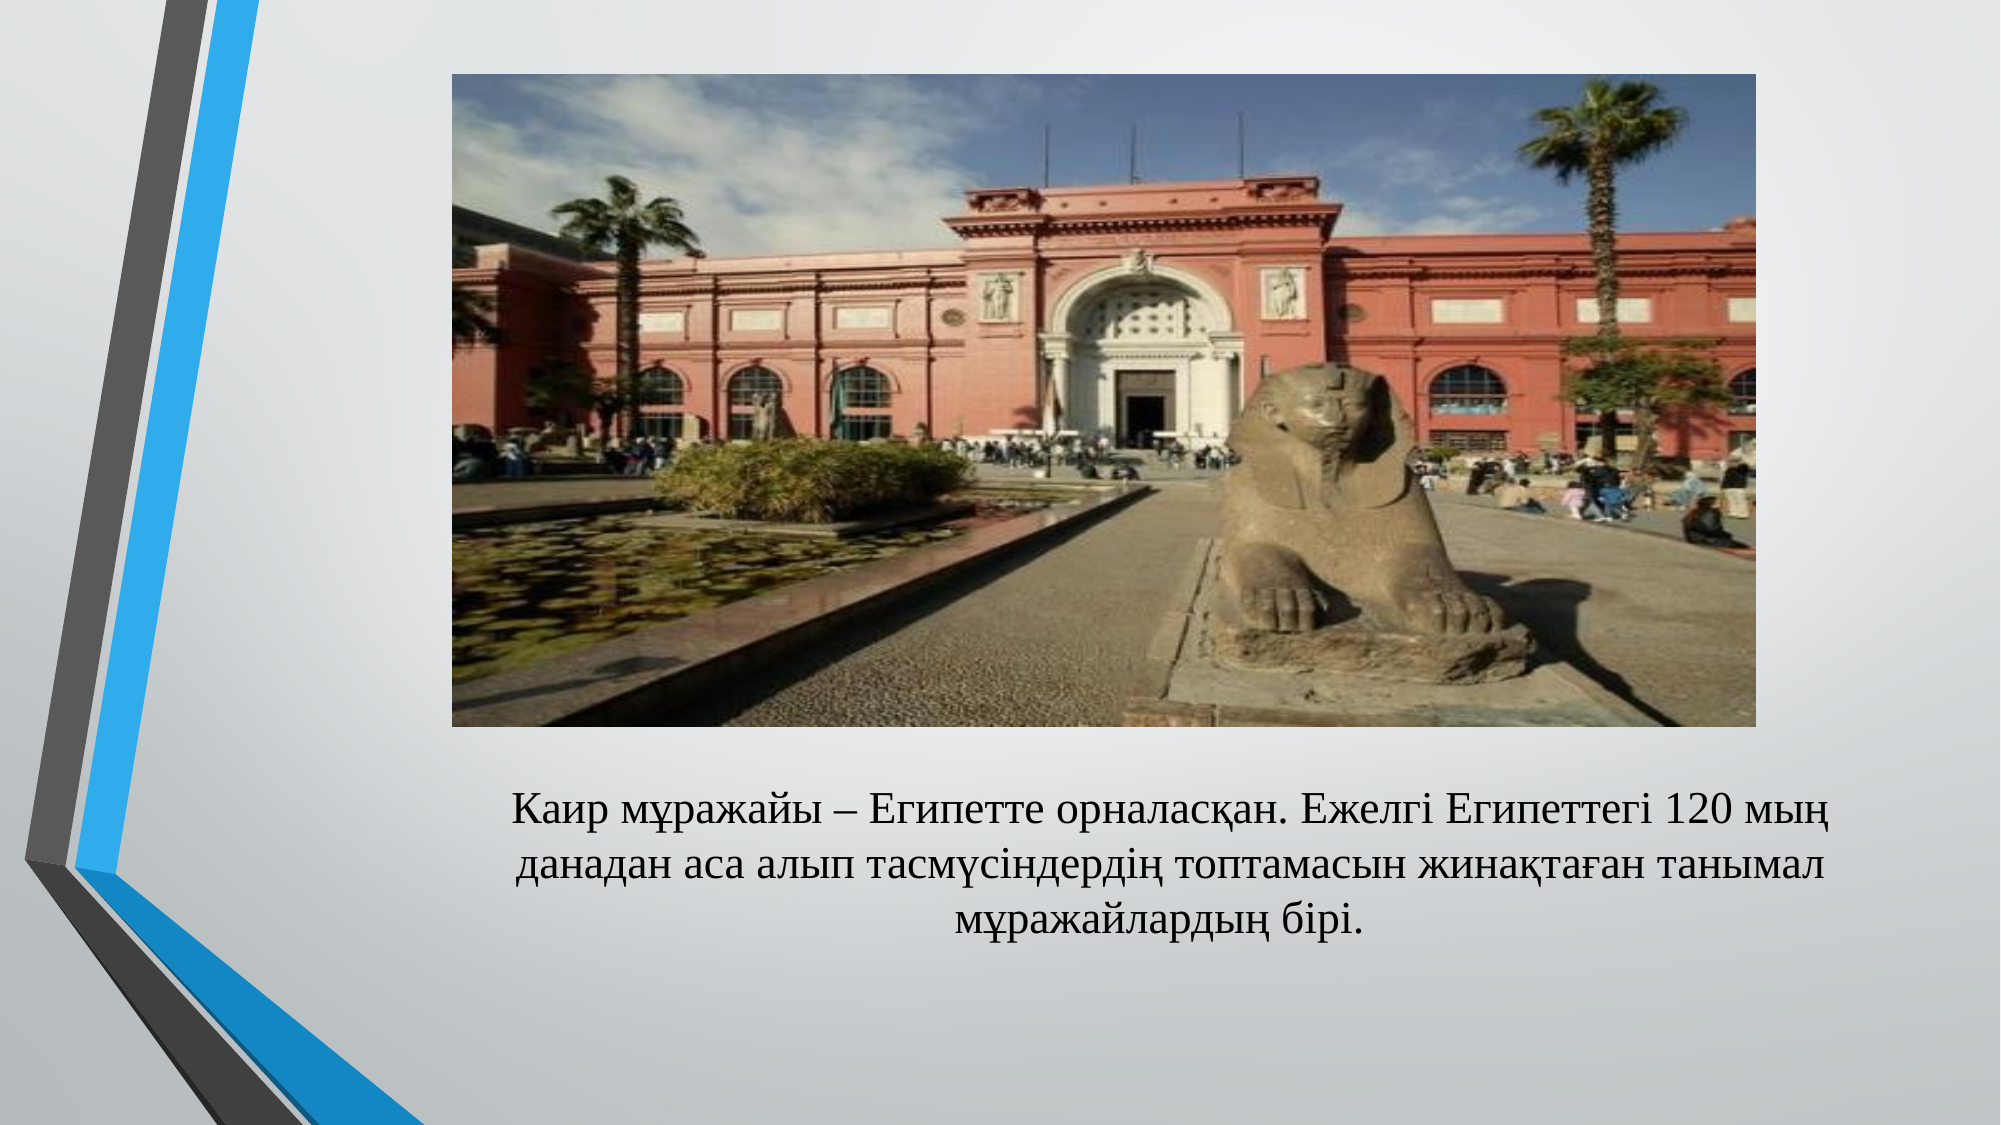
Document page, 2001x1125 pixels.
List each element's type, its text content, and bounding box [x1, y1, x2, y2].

list Каир мұражайы – Египетте орналасқан. Ежелгі Египеттегі 120 мың данадан аса алып тасмүсіндердің топтамасын жинақтаған танымал мұражайлардың бірі. [452, 768, 1890, 1004]
picture [452, 74, 1756, 727]
